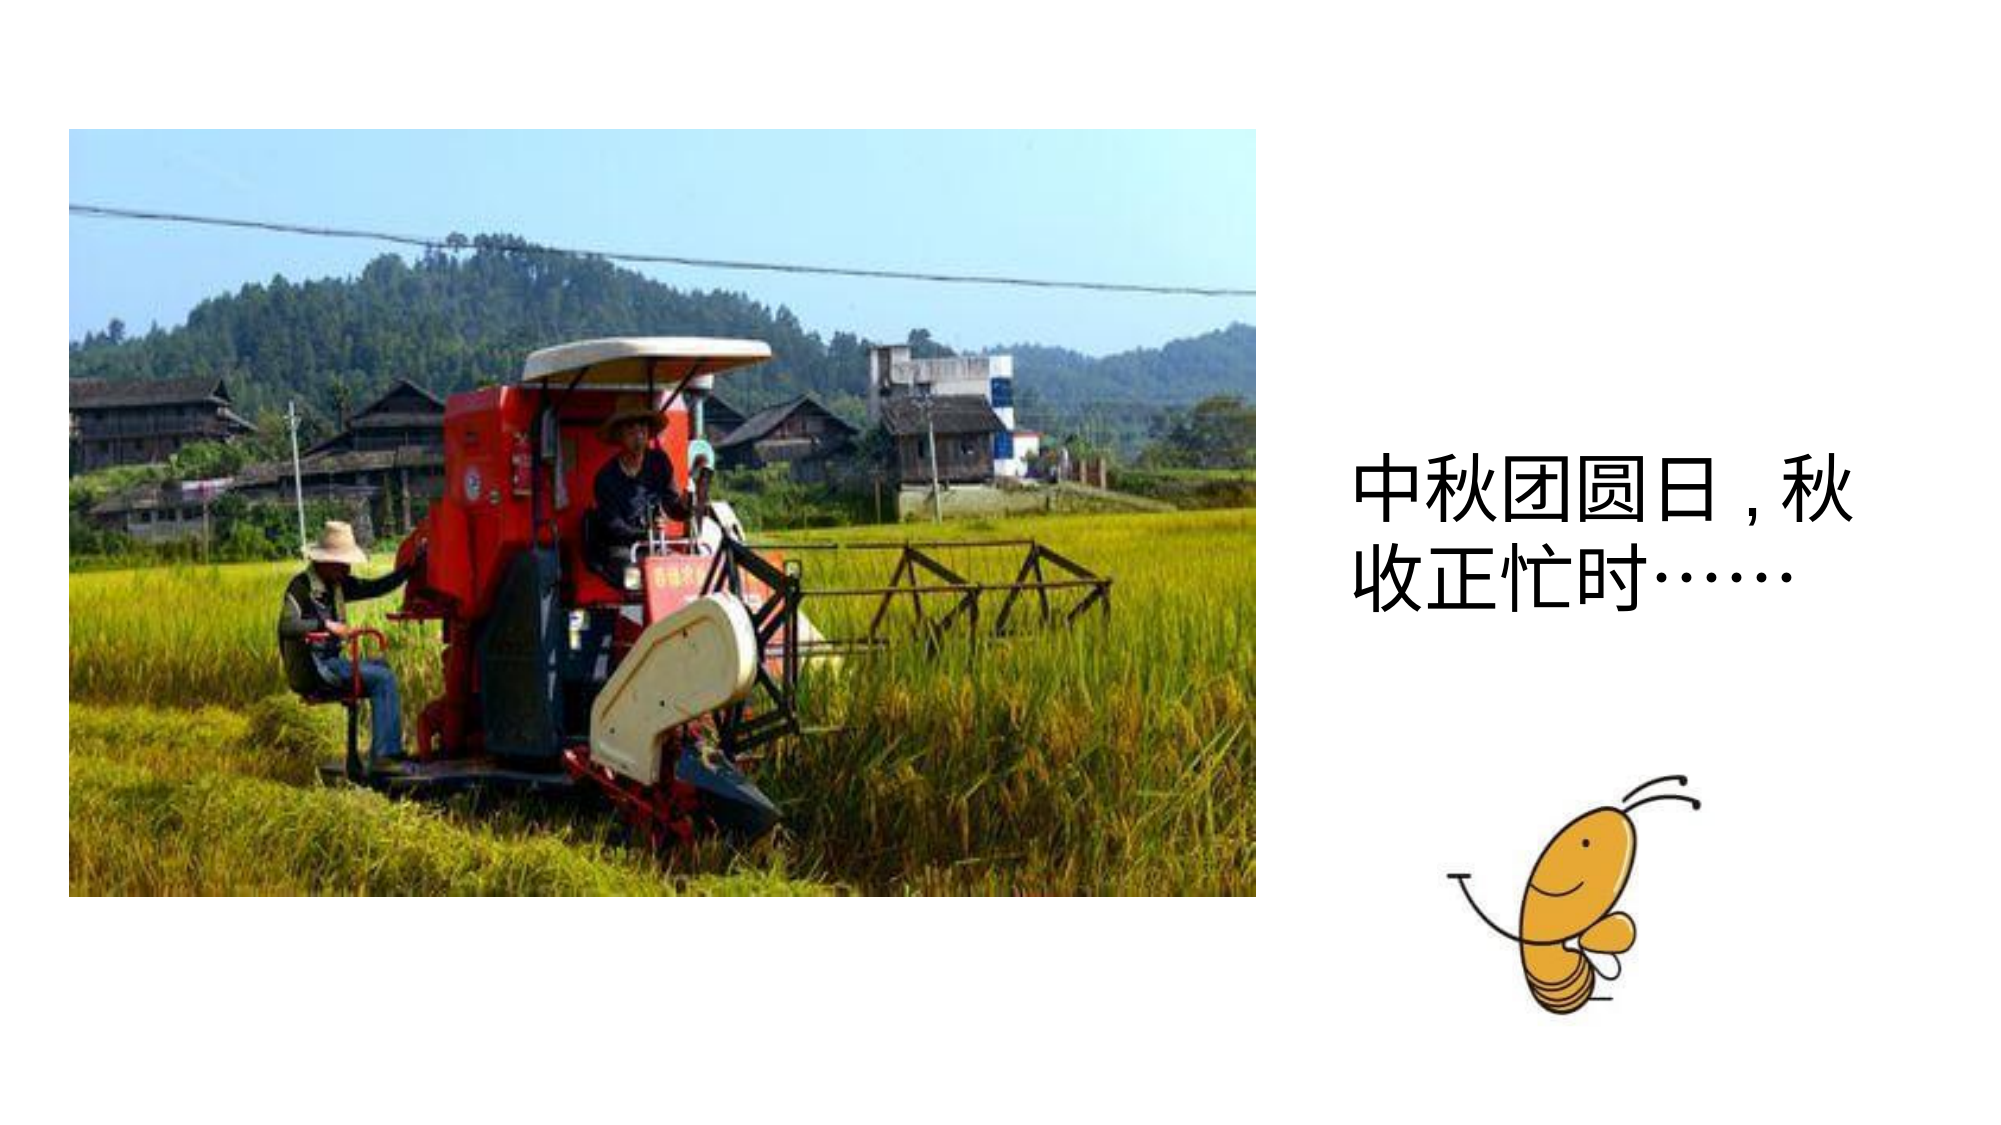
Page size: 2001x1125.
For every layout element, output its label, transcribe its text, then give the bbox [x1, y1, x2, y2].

picture [1437, 750, 1724, 1031]
picture [69, 129, 1256, 897]
text_box 中秋团圆日,秋收正忙时…… [1334, 434, 1882, 629]
